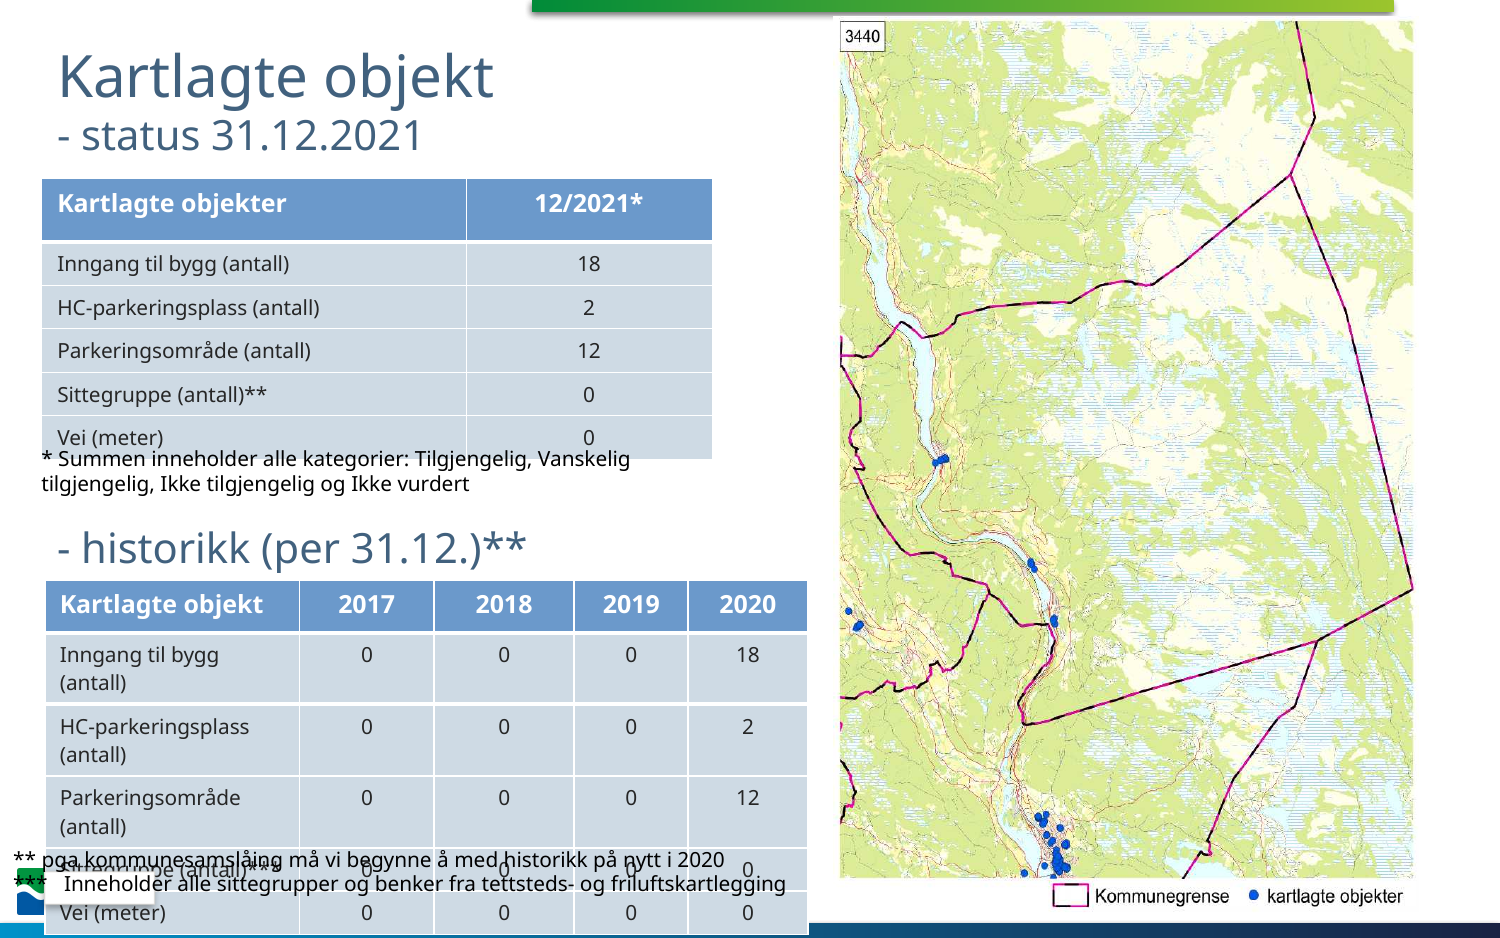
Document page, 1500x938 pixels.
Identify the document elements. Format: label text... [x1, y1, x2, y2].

table_cell 2 [467, 286, 712, 328]
table_cell 0 [300, 706, 433, 775]
text_box - historikk (per 31.12.)** [42, 496, 828, 580]
table_cell 0 [575, 777, 687, 838]
table_cell 0 [689, 892, 807, 934]
text_box ** pga kommunesamslåing må vi begynne å med historikk på nytt i 2020 *** Inneholder alle sittegrupper og benker fra tettsteds- og friluftskartlegging [0, 838, 802, 904]
table_cell 0 [300, 904, 433, 934]
table_cell 0 [467, 373, 712, 415]
text_box * Summen inneholder alle kategorier: Tilgjengelig, Vanskelig tilgjengelig, Ikke tilgjengelig og Ikke vurdert [26, 438, 711, 504]
table_cell 18 [689, 635, 807, 702]
table_cell 0 [300, 635, 433, 702]
table_cell Vei (meter) [46, 904, 299, 934]
table_cell 0 [575, 706, 687, 775]
table_cell Parkeringsområde (antall) [42, 329, 466, 372]
table_header 2019 [575, 581, 687, 631]
table_cell 0 [802, 849, 807, 890]
table_header 12/2021* [467, 179, 712, 240]
table_cell 18 [467, 244, 712, 285]
table_cell Parkeringsområde (antall) [46, 777, 299, 838]
table_header 2020 [689, 581, 807, 631]
table_header Kartlagte objekt [46, 581, 299, 631]
table_cell 0 [575, 635, 687, 702]
table_cell Sittegruppe (antall)** [42, 373, 466, 415]
table_cell Inngang til bygg (antall) [46, 635, 299, 702]
text_box Kartlagte objekt - status 31.12.2021 [42, 24, 828, 167]
table_cell 0 [435, 706, 573, 775]
table_cell Inngang til bygg (antall) [42, 244, 466, 285]
table_cell 0 [435, 777, 573, 838]
table_header Kartlagte objekter [42, 179, 466, 240]
table_cell Vei (meter) [42, 416, 466, 438]
table_cell 12 [467, 329, 712, 372]
table_cell 0 [467, 416, 712, 459]
table_cell 12 [689, 777, 807, 847]
table_cell 2 [689, 706, 807, 775]
picture [833, 16, 1419, 913]
table_cell HC-parkeringsplass (antall) [42, 286, 466, 328]
table_cell 0 [435, 635, 573, 702]
table_cell 0 [300, 777, 433, 838]
table_header 2017 [300, 581, 433, 631]
table_cell HC-parkeringsplass (antall) [46, 706, 299, 775]
table_cell 0 [435, 904, 573, 934]
table_header 2018 [435, 581, 573, 631]
table_cell 0 [575, 904, 687, 934]
